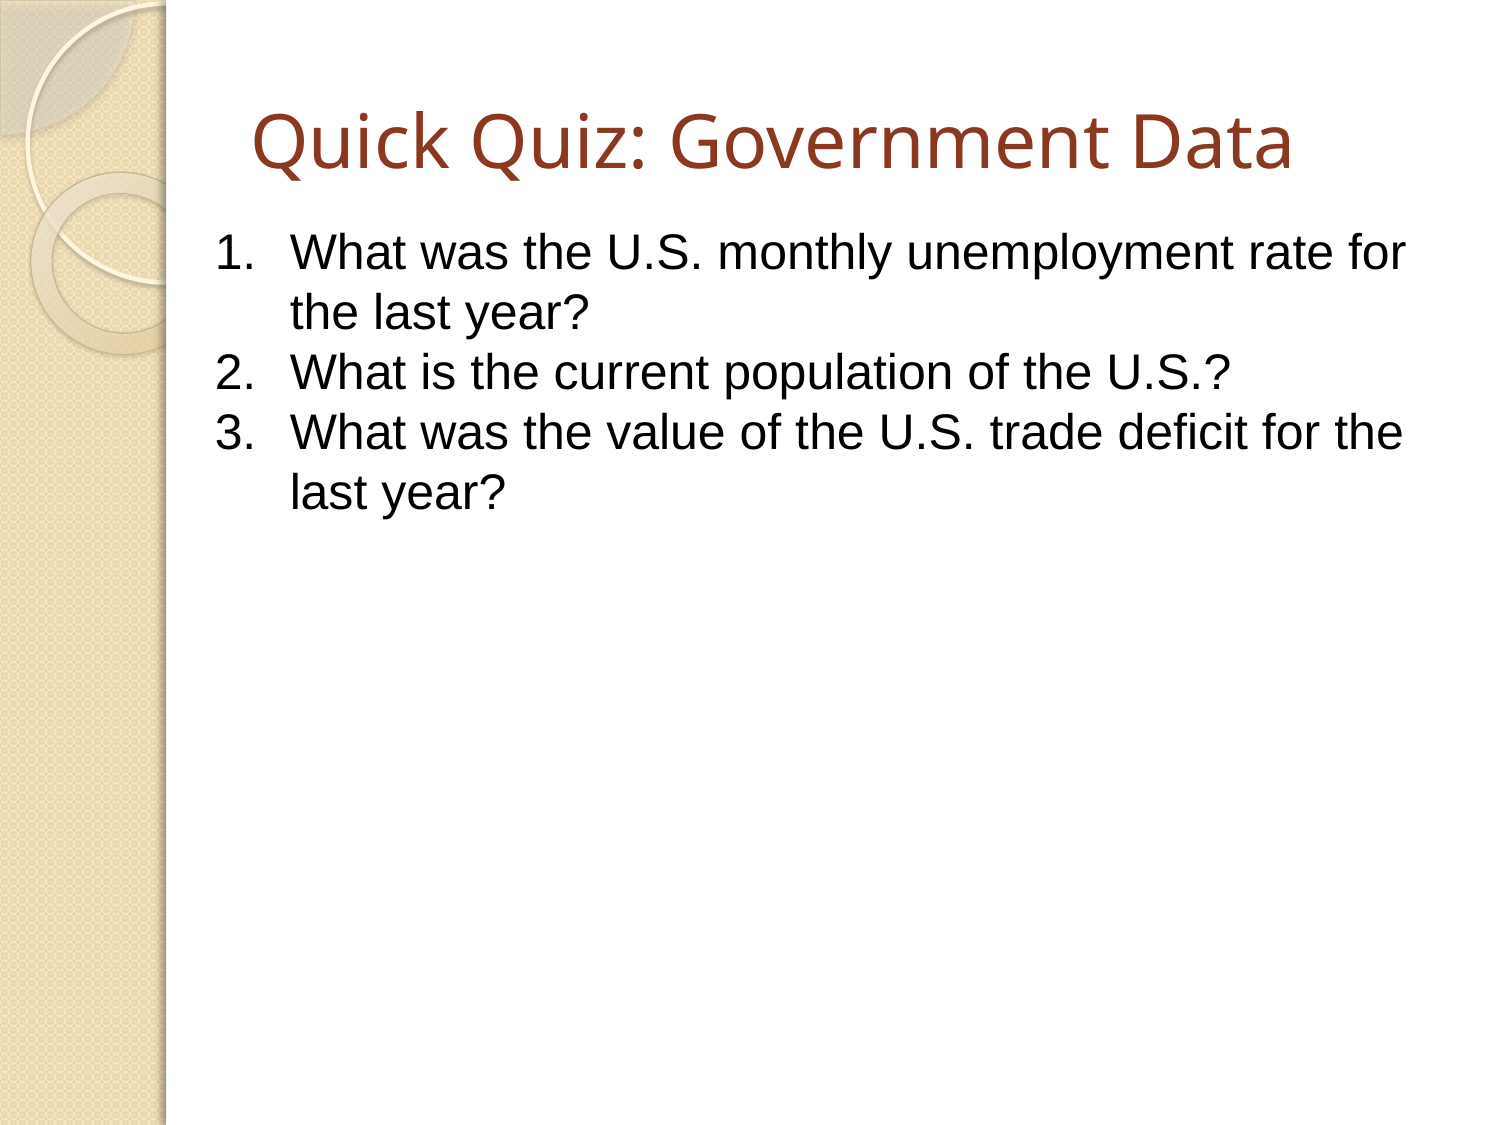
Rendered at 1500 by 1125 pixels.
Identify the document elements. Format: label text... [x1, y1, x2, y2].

title Quick Quiz: Government Data [235, 45, 1466, 233]
text_box What was the U.S. monthly unemployment rate for the last year? What is the current population of the U.S.? What was the value of the U.S. trade deficit for the last year? [200, 212, 1450, 528]
